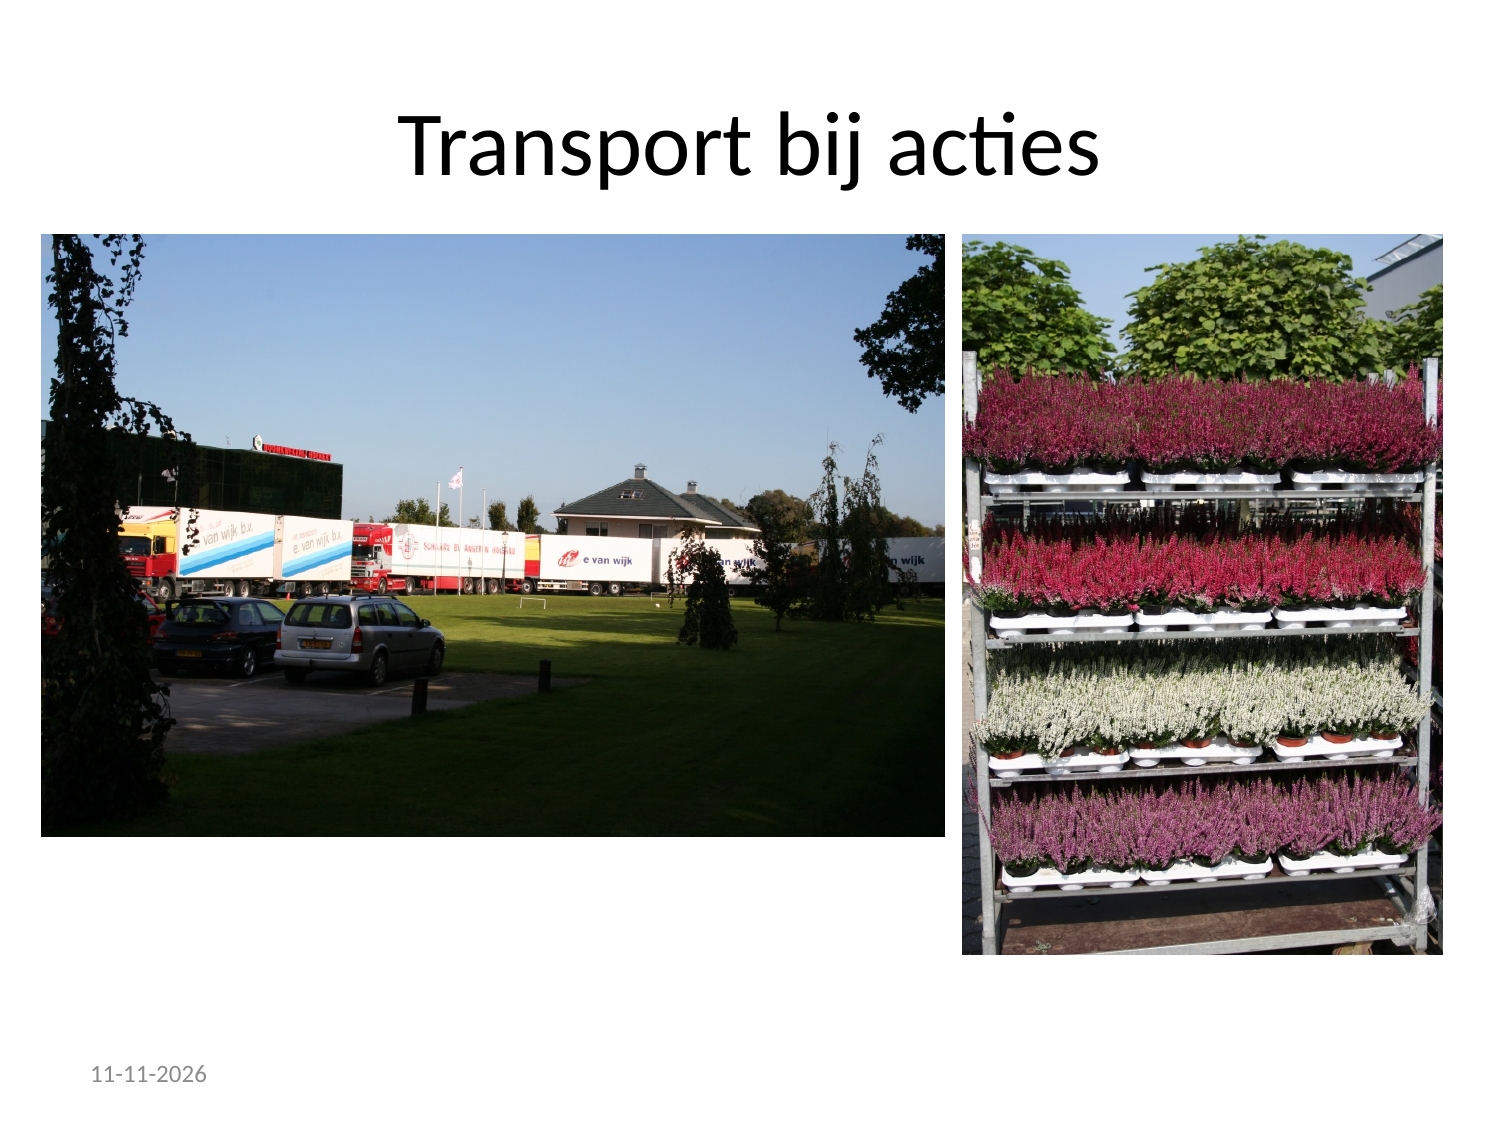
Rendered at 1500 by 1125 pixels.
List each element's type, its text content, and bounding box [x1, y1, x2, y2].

picture [40, 234, 946, 838]
title Transport bij acties [75, 45, 1425, 233]
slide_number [75, 1042, 425, 1103]
picture [962, 234, 1444, 956]
